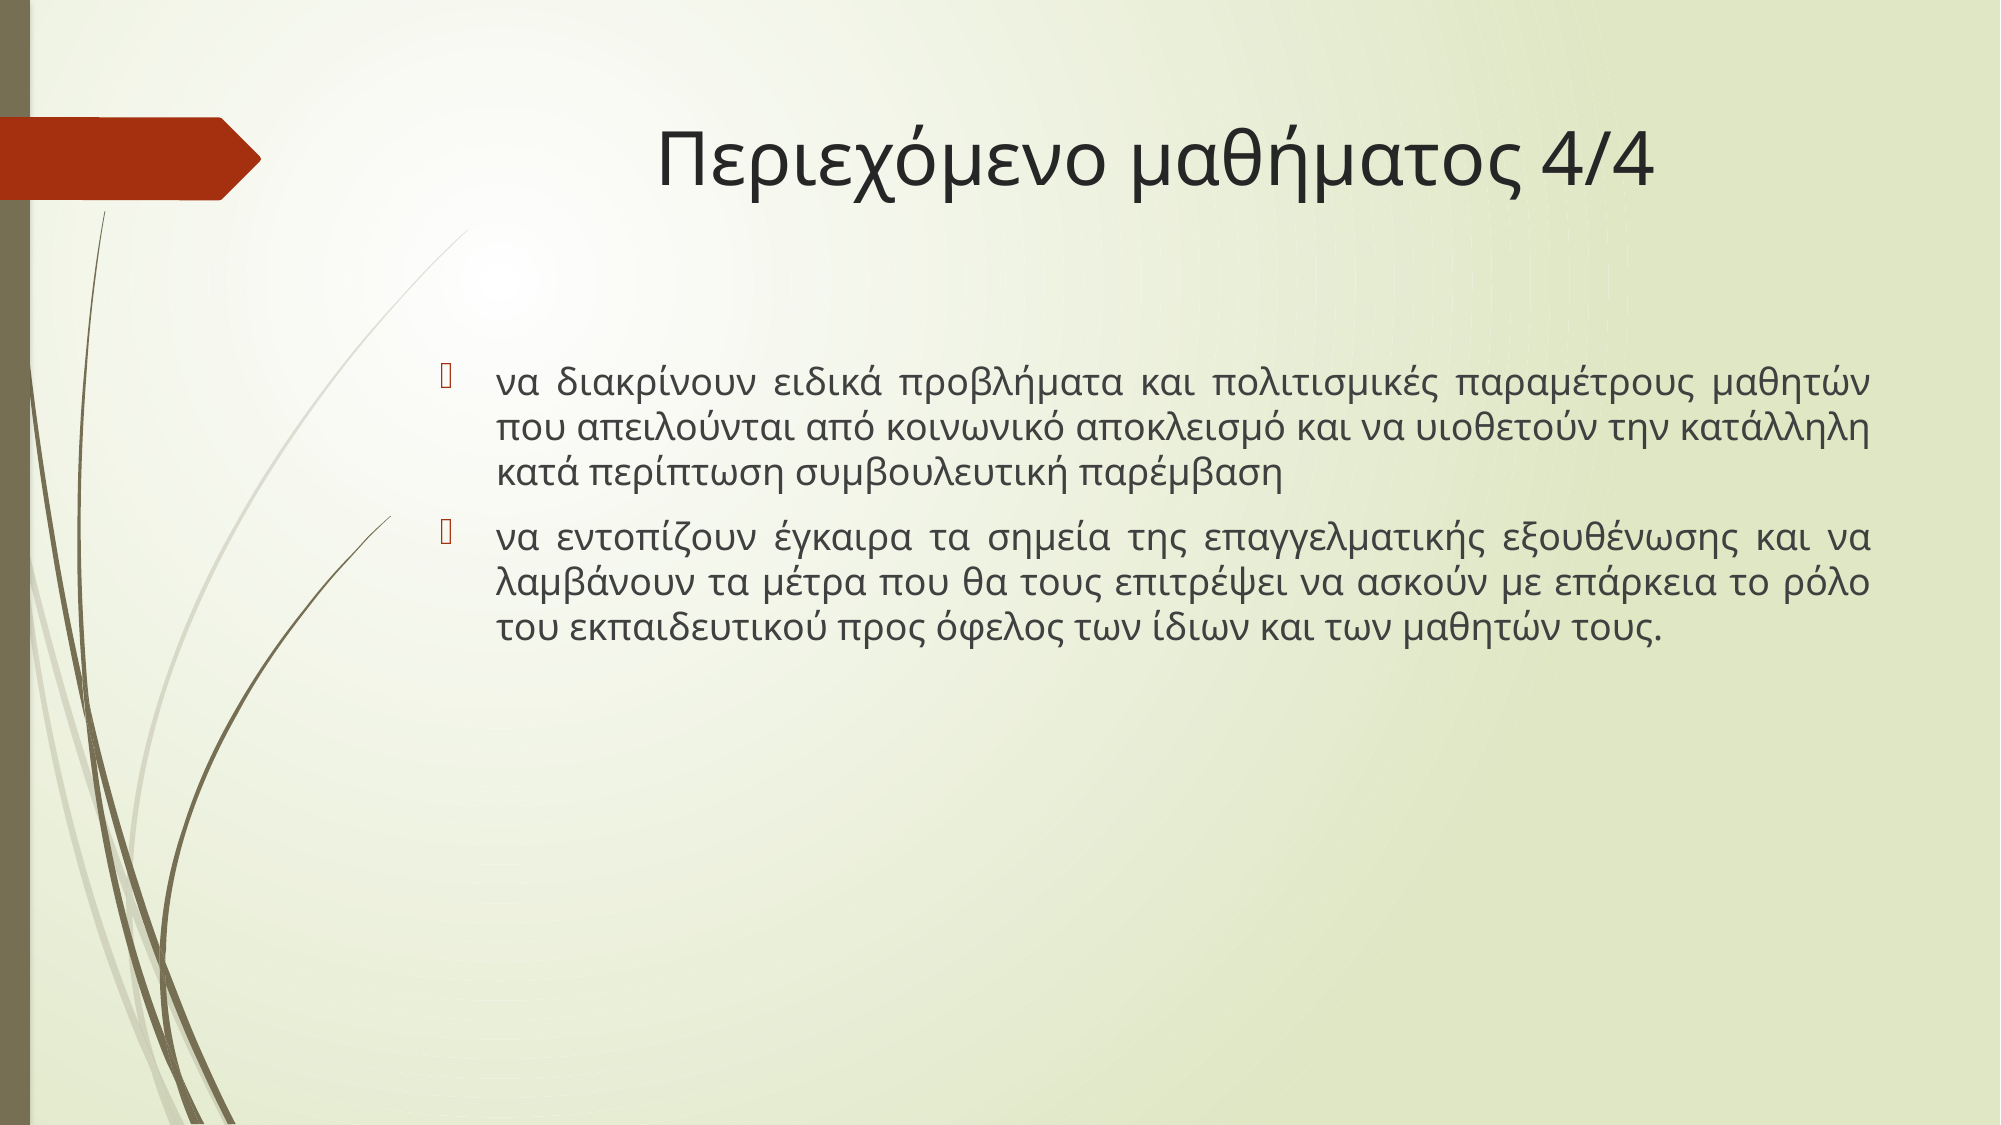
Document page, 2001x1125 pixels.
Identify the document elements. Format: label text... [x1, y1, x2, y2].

title Περιεχόμενο μαθήματος 4/4 [425, 102, 1888, 254]
list να διακρίνουν ειδικά προβλήματα και πολιτισμικές παραμέτρους μαθητών που απειλούνται από κοινωνικό αποκλεισμό και να υιοθετούν την κατάλληλη κατά περίπτωση συμβουλευτική παρέμβαση να εντοπίζουν έγκαιρα τα σημεία της επαγγελματικής εξουθένωσης και να λαμβάνουν τα μέτρα που θα τους επιτρέψει να ασκούν με επάρκεια το ρόλο του εκπαιδευτικού προς όφελος των ίδιων και των μαθητών τους. [424, 350, 1888, 970]
